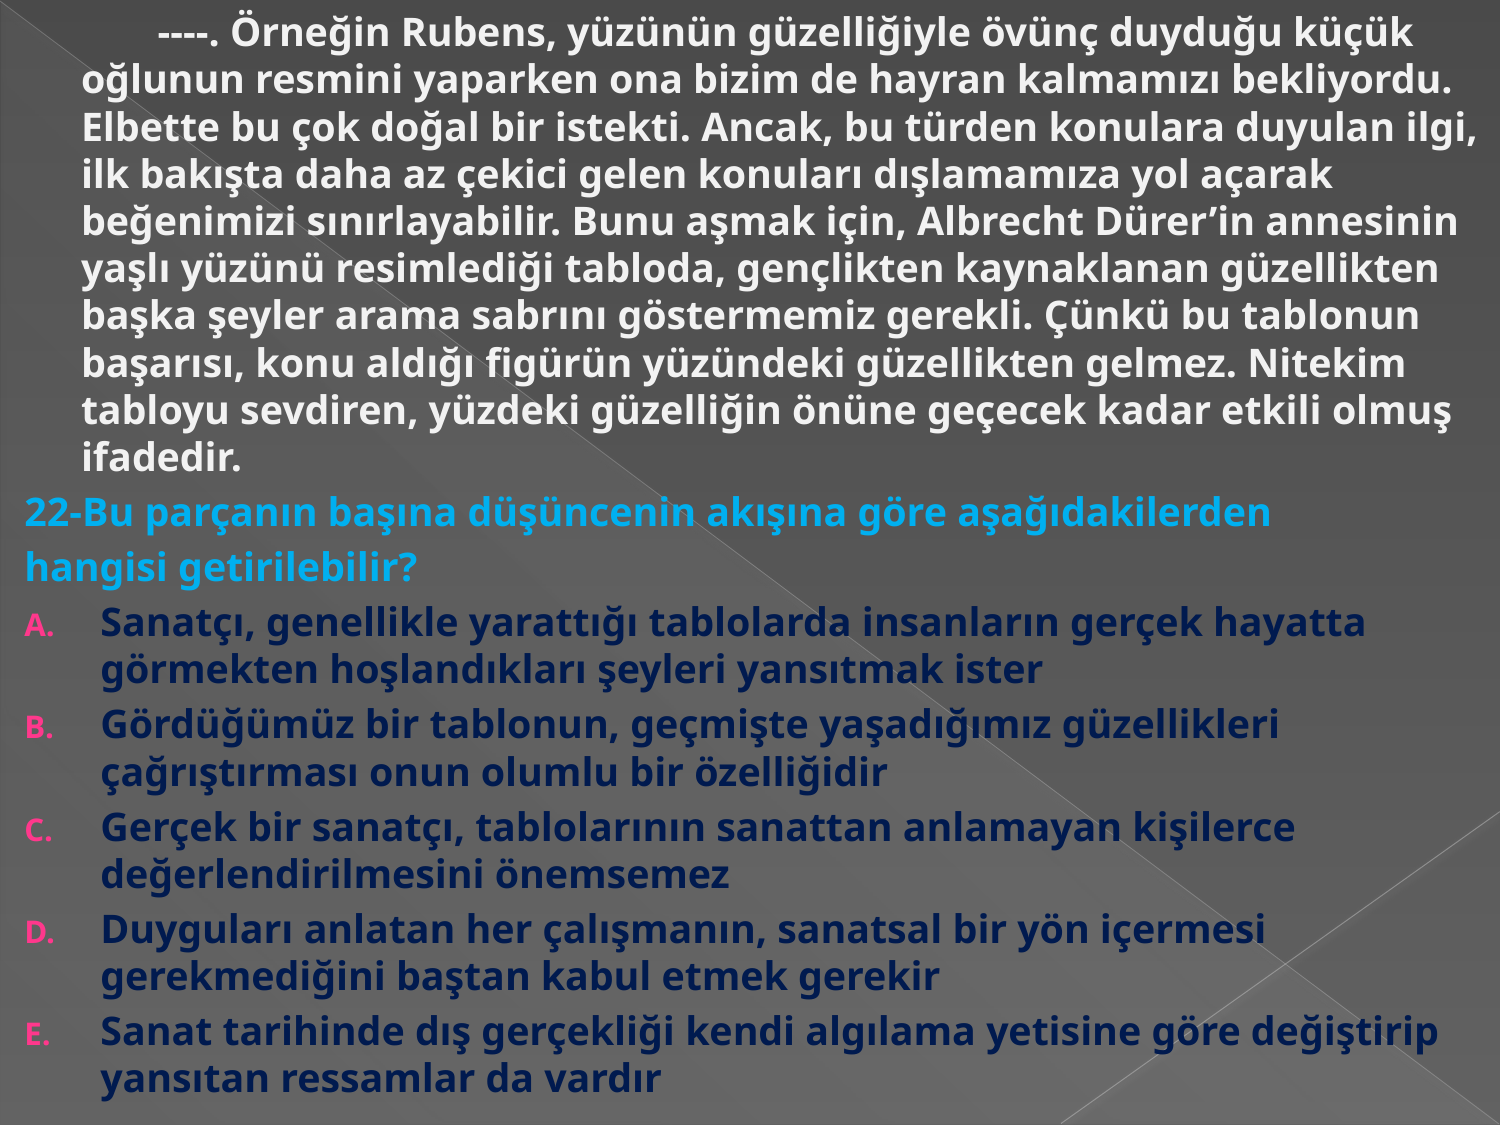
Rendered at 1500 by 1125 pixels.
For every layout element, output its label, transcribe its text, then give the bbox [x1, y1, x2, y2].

list ----. Örneğin Rubens, yüzünün güzelliğiyle övünç duyduğu küçük oğlunun resmini yaparken ona bizim de hayran kalmamızı bekliyordu. Elbette bu çok doğal bir istekti. Ancak, bu türden konulara duyulan ilgi, ilk bakışta daha az çekici gelen konuları dışlamamıza yol açarak beğenimizi sınırlayabilir. Bunu aşmak için, Albrecht Dürer’in annesinin yaşlı yüzünü resimlediği tabloda, gençlikten kaynaklanan güzellikten başka şeyler arama sabrını göstermemiz gerekli. Çünkü bu tablonun başarısı, konu aldığı figürün yüzündeki güzellikten gelmez. Nitekim tabloyu sevdiren, yüzdeki güzelliğin önüne geçecek kadar etkili olmuş ifadedir. 22-Bu parçanın başına düşüncenin akışına göre aşağıdakilerden hangisi getirilebilir? Sanatçı, genellikle yarattığı tablolarda insanların gerçek hayatta görmekten hoşlandıkları şeyleri yansıtmak ister Gördüğümüz bir tablonun, geçmişte yaşadığımız güzellikleri çağrıştırması onun olumlu bir özelliğidir Gerçek bir sanatçı, tablolarının sanattan anlamayan kişilerce değerlendirilmesini önemsemez Duyguları anlatan her çalışmanın, sanatsal bir yön içermesi gerekmediğini baştan kabul etmek gerekir Sanat tarihinde dış gerçekliği kendi algılama yetisine göre değiştirip yansıtan ressamlar da vardır [0, 0, 1500, 1125]
